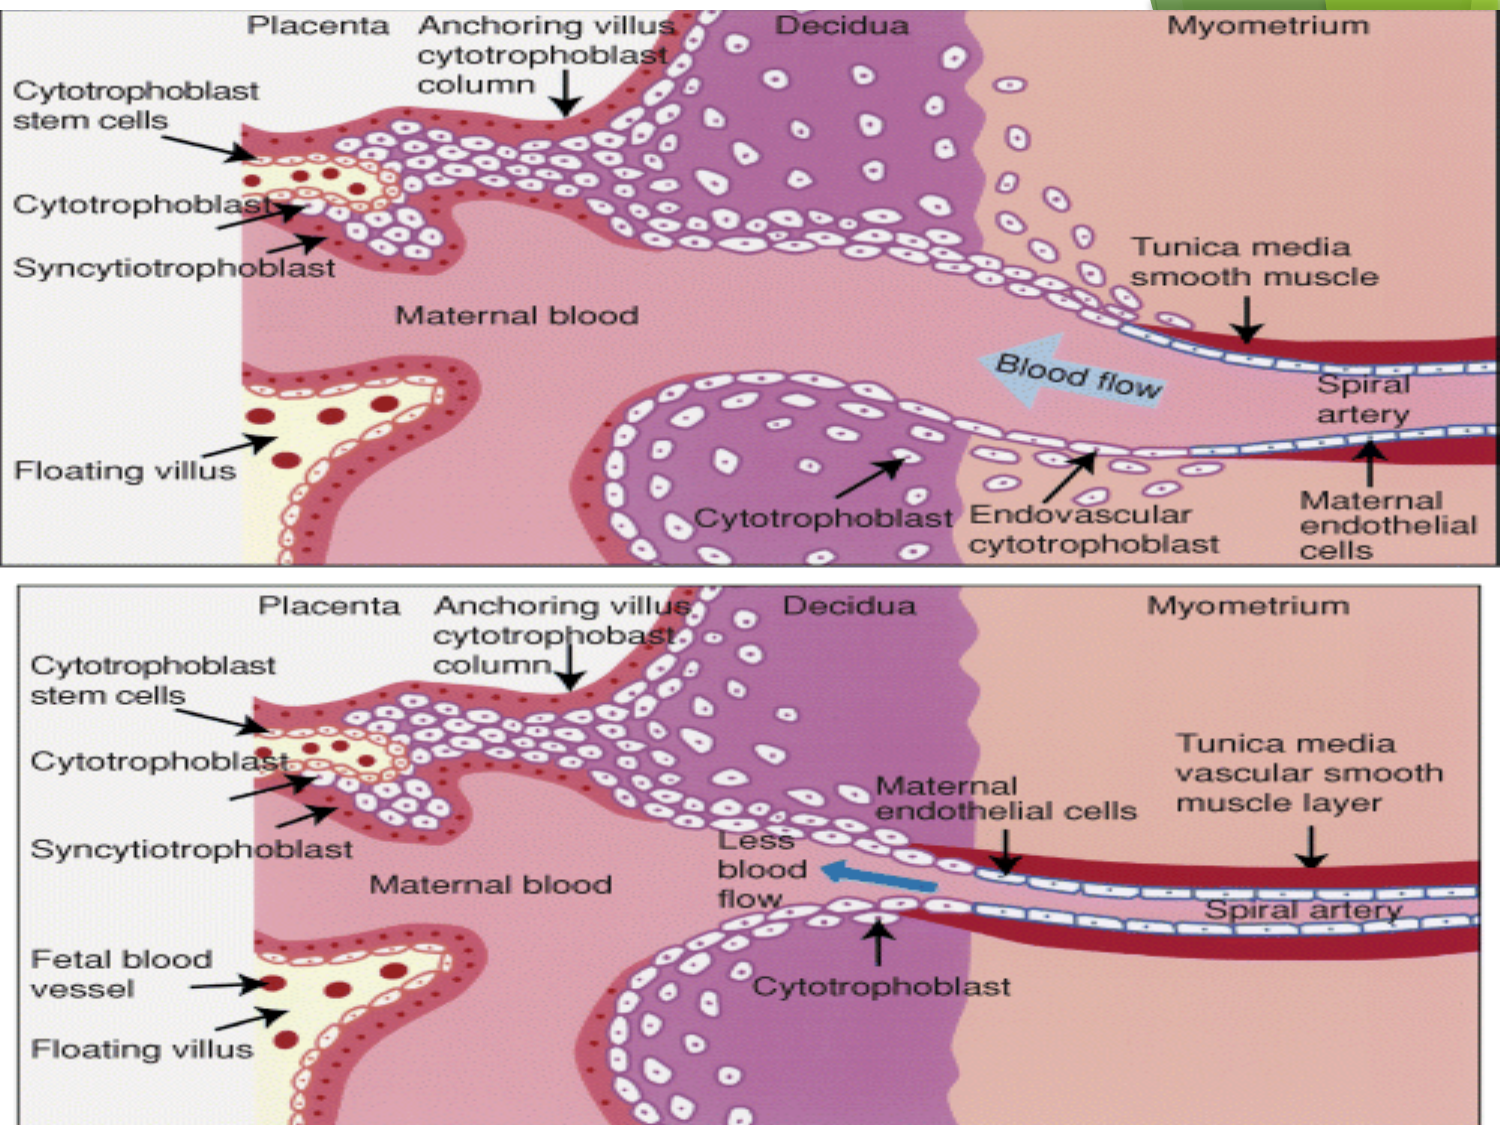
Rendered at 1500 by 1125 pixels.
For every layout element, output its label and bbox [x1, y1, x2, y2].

list [0, 10, 1500, 1125]
